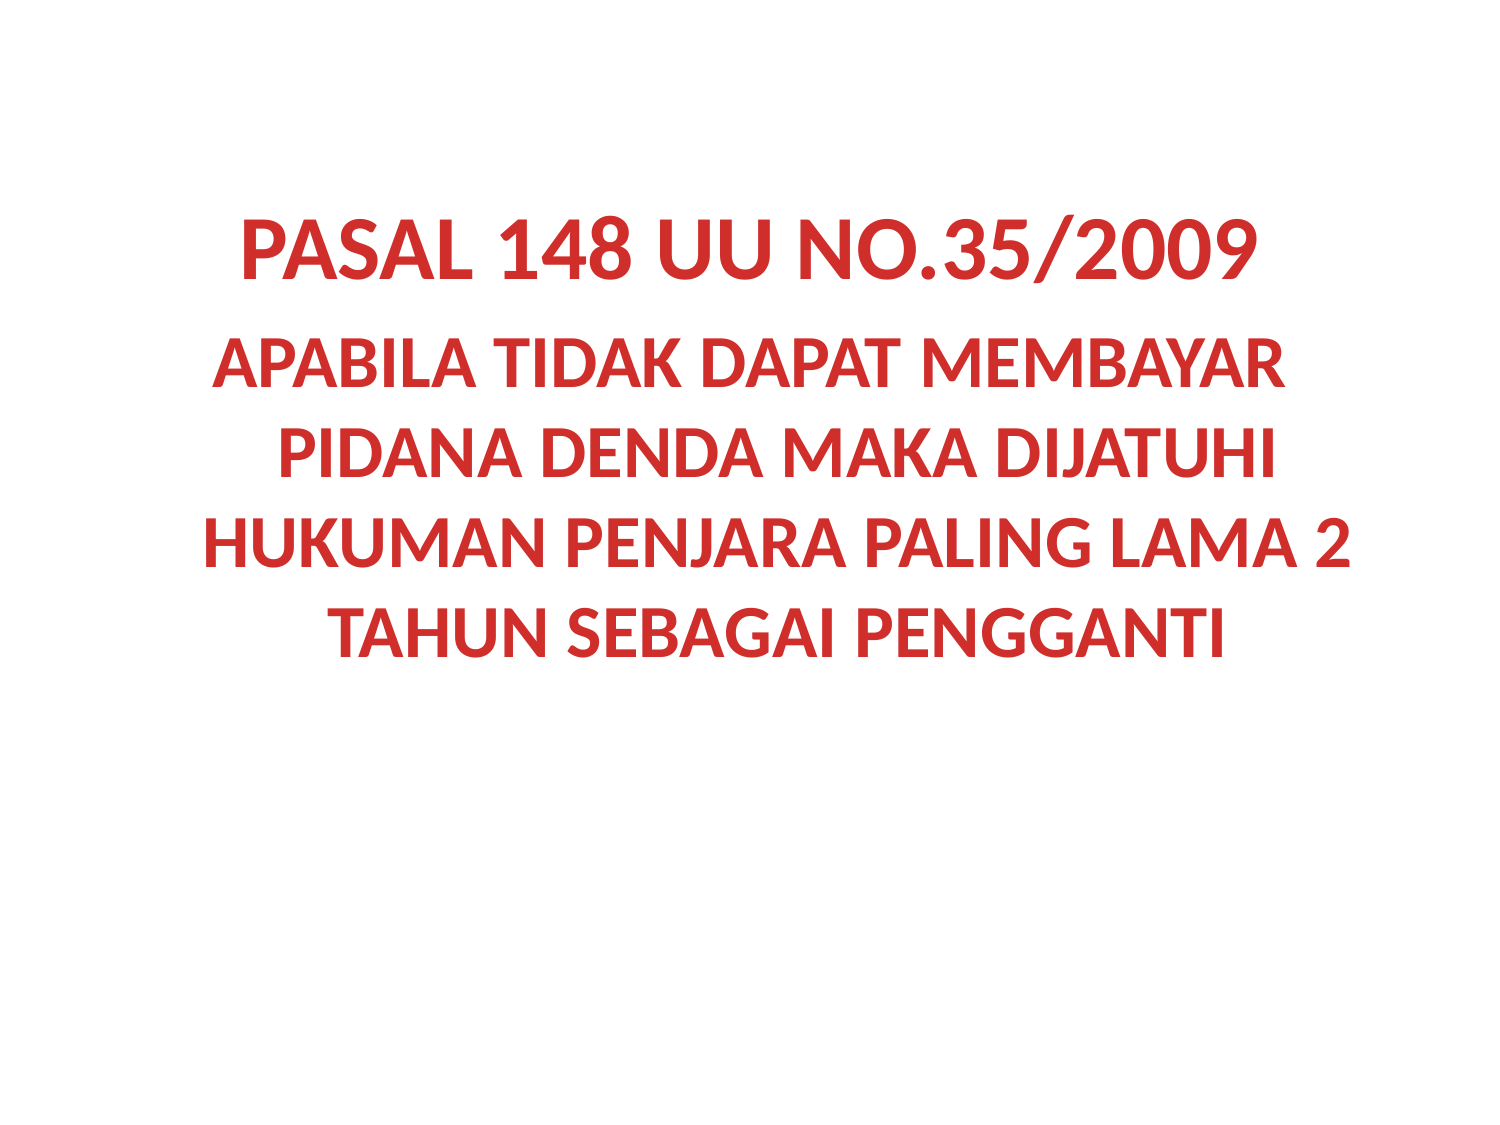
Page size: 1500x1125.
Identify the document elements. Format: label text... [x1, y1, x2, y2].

list PASAL 148 UU NO.35/2009 APABILA TIDAK DAPAT MEMBAYAR PIDANA DENDA MAKA DIJATUHI HUKUMAN PENJARA PALING LAMA 2 TAHUN SEBAGAI PENGGANTI [74, 81, 1426, 1006]
